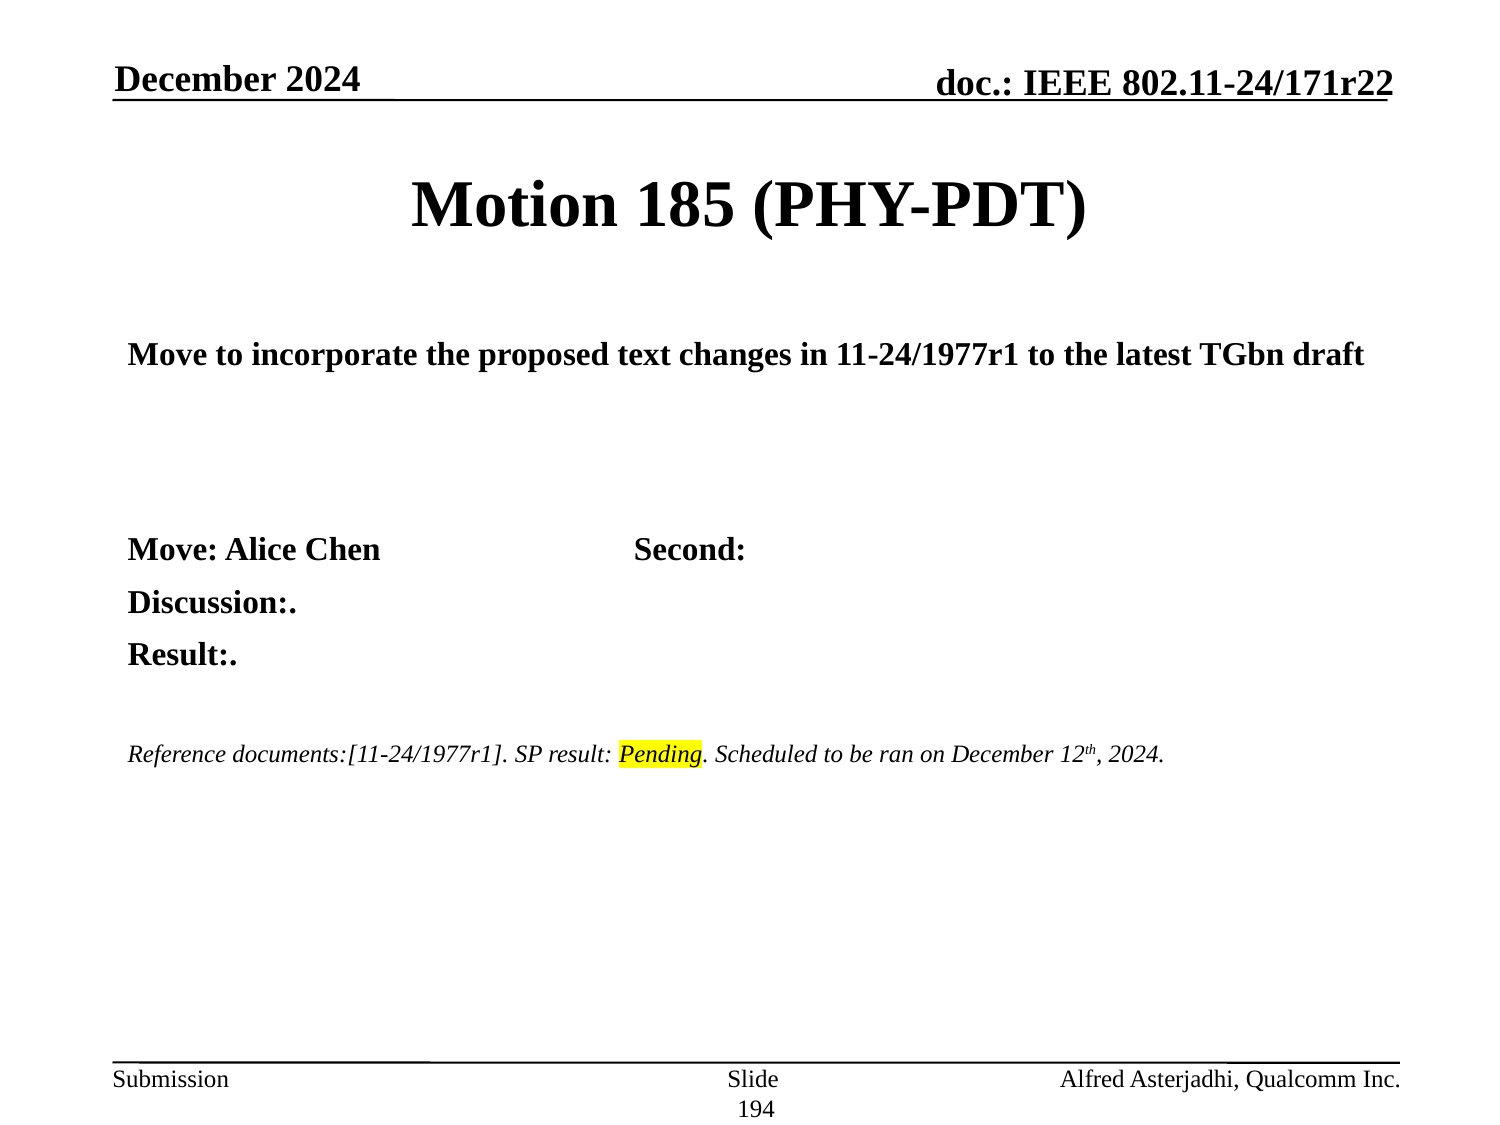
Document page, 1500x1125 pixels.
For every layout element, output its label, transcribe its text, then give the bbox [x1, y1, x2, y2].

list Move to incorporate the proposed text changes in 11-24/1977r1 to the latest TGbn draft Move: Alice Chen Second: Discussion:. Result:. Reference documents:[11-24/1977r1]. SP result: Pending. Scheduled to be ran on December 12th, 2024. [112, 324, 1388, 1000]
footer Alfred Asterjadhi, Qualcomm Inc. [878, 1061, 1402, 1093]
title Motion 185 (PHY-PDT) [112, 112, 1388, 288]
slide_number Slide 194 [712, 1061, 800, 1123]
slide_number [114, 54, 423, 100]
